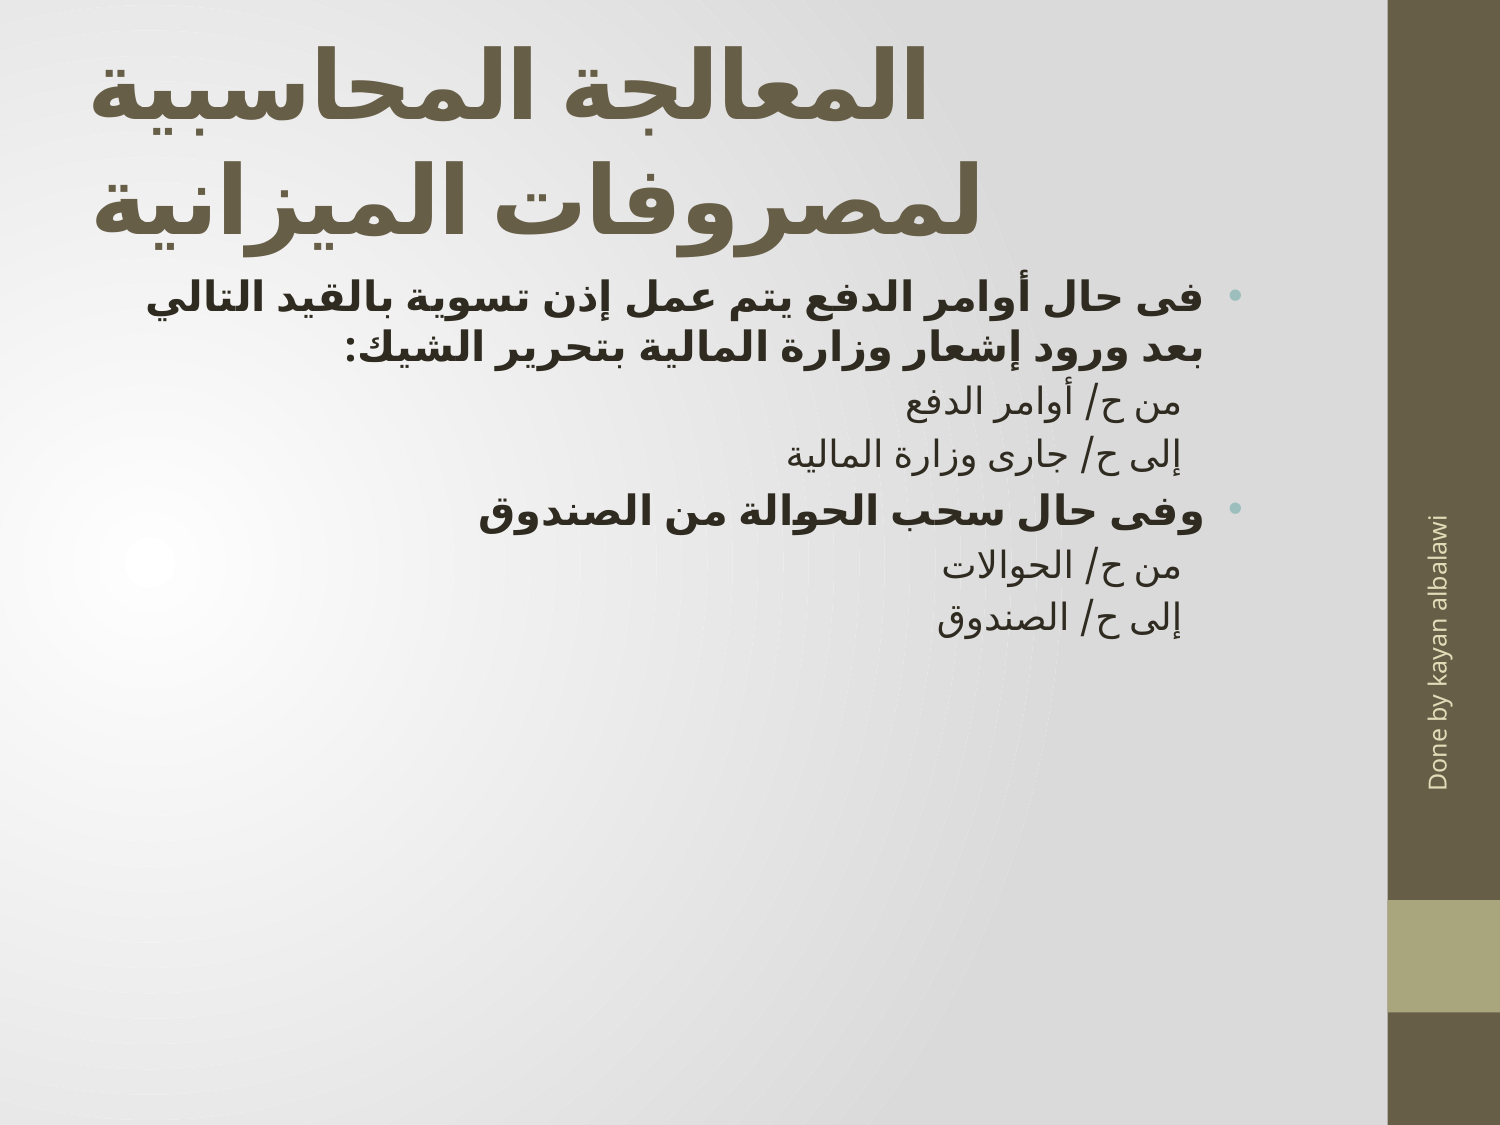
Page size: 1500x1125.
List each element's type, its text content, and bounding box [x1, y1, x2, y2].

list فى حال أوامر الدفع يتم عمل إذن تسوية بالقيد التالي بعد ورود إشعار وزارة المالية بتحرير الشيك: من ح/ أوامر الدفع إلى ح/ جارى وزارة المالية وفى حال سحب الحوالة من الصندوق من ح/ الحوالات إلى ح/ الصندوق [75, 262, 1325, 1050]
title المعالجة المحاسبية لمصروفات الميزانية [75, 45, 1325, 233]
footer Done by kayan albalawi [1408, 500, 1469, 889]
